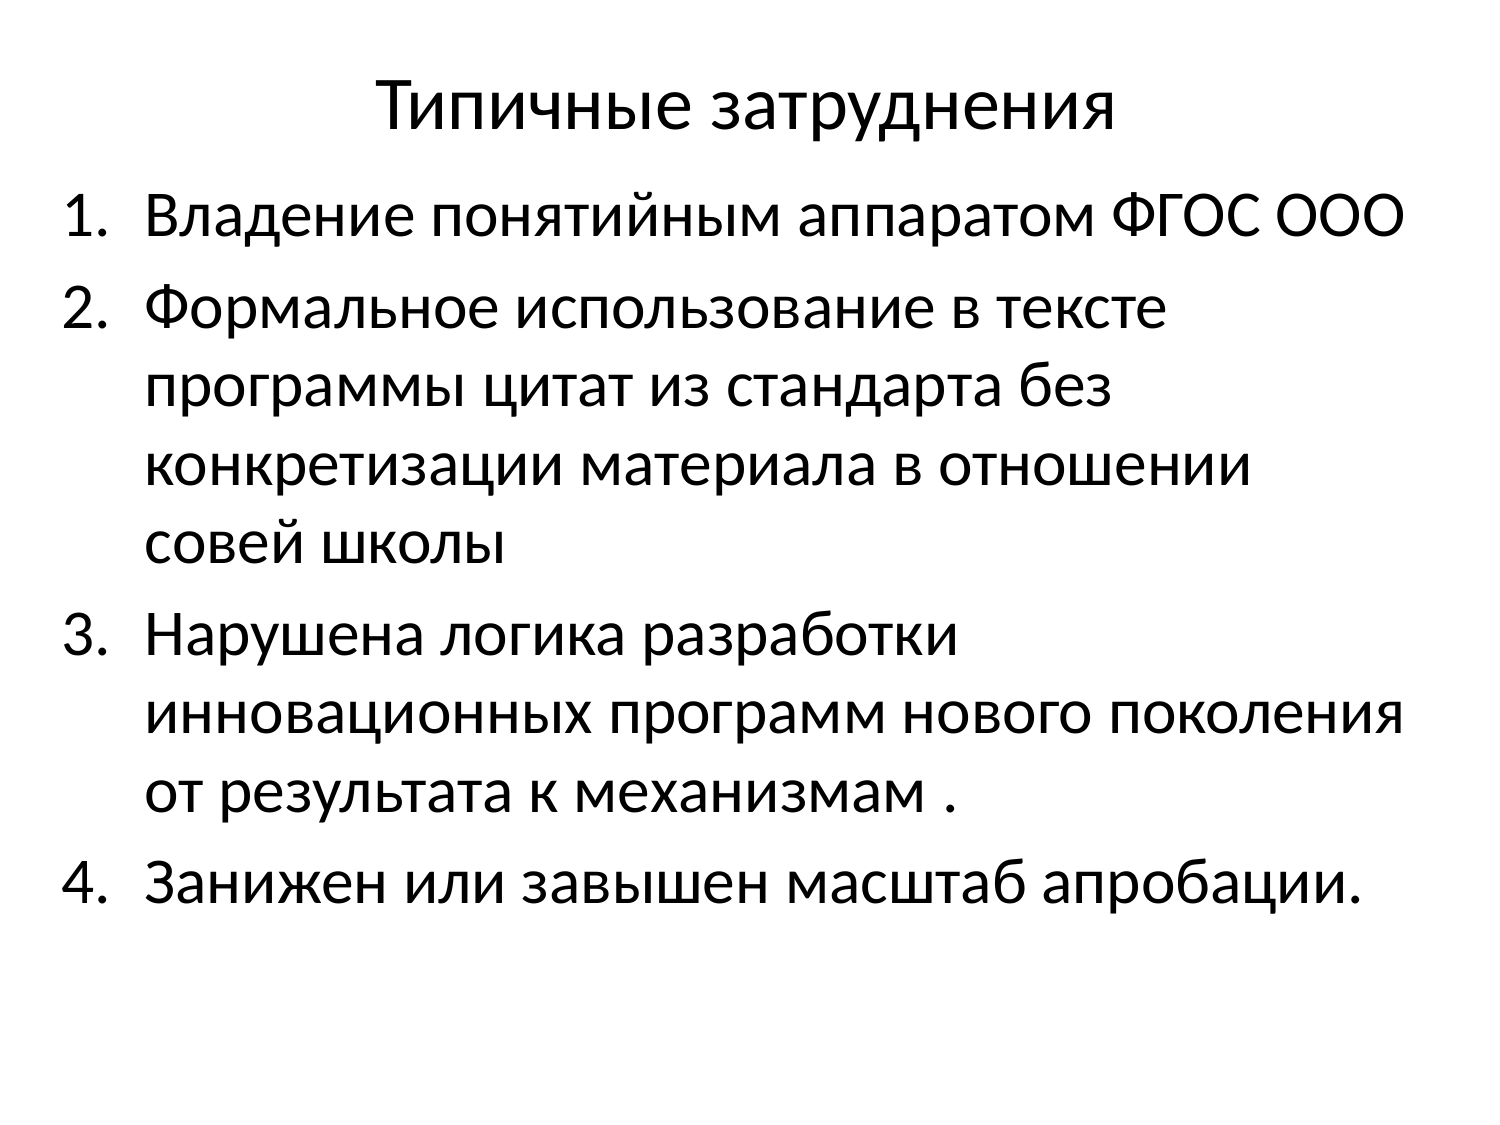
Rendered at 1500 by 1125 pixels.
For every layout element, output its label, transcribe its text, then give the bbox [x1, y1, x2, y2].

list Владение понятийным аппаратом ФГОС ООО Формальное использование в тексте программы цитат из стандарта без конкретизации материала в отношении совей школы Нарушена логика разработки инновационных программ нового поколения от результата к механизмам . Занижен или завышен масштаб апробации. [46, 163, 1426, 1006]
title Типичные затруднения [74, 44, 1419, 153]
